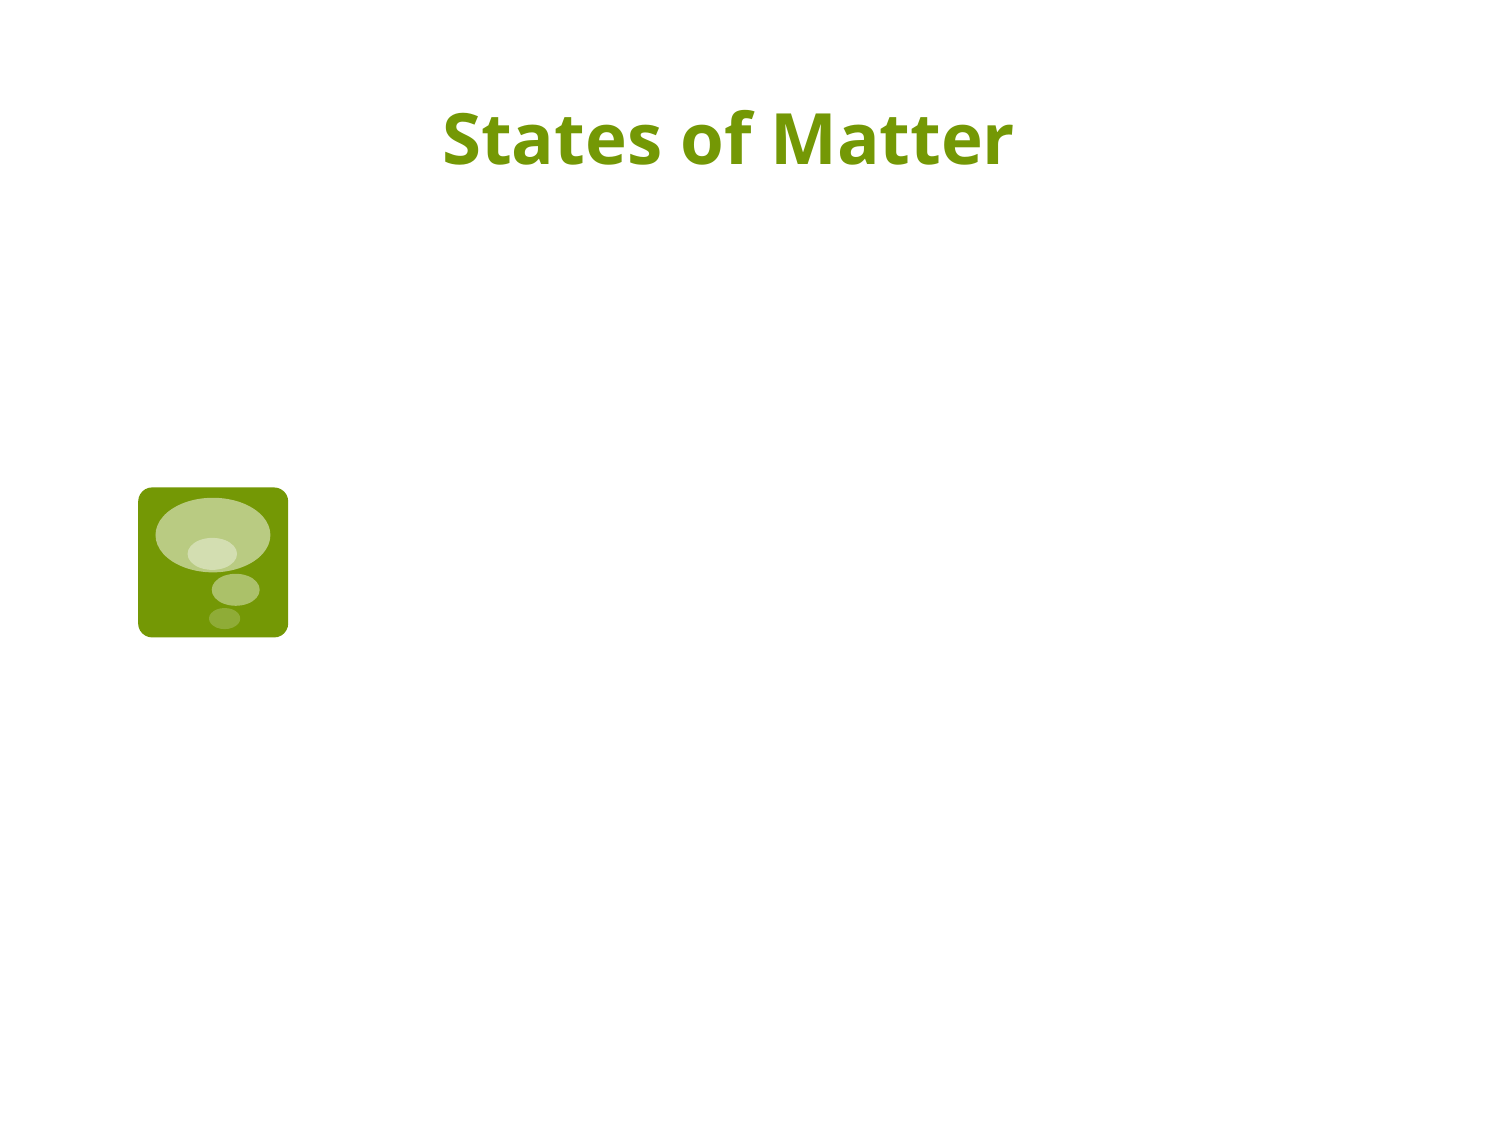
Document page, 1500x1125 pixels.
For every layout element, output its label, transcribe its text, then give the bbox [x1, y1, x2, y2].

title States of Matter [323, 76, 1135, 187]
